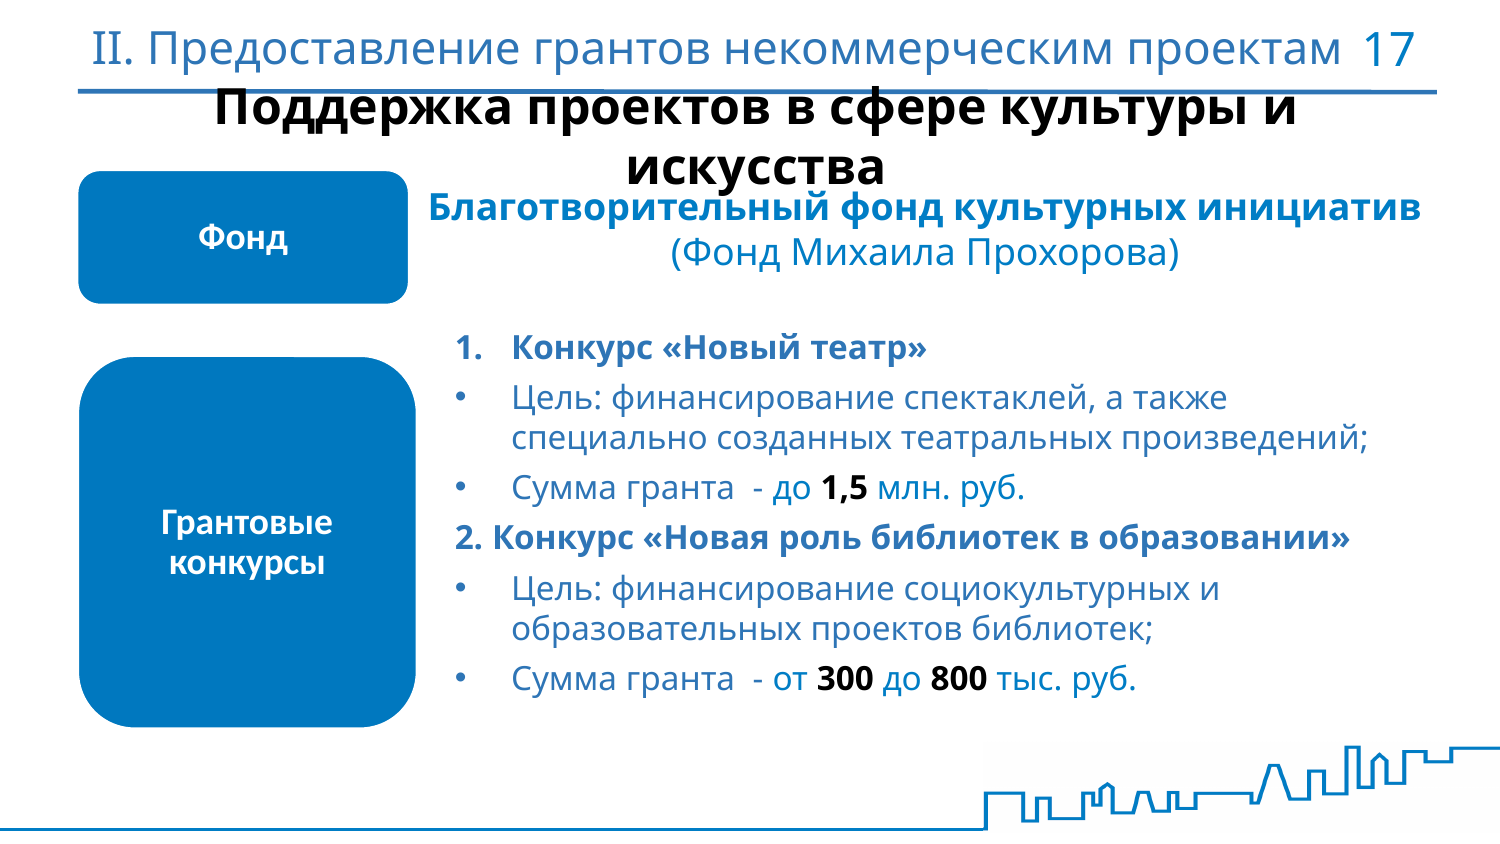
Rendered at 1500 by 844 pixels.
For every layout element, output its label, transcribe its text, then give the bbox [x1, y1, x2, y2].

text_box Поддержка проектов в сфере культуры и искусства [65, 94, 1447, 174]
list 17 [1340, 17, 1437, 85]
title II. Предоставление грантов некоммерческим проектам [76, 16, 1373, 83]
text_box Благотворительный фонд культурных инициатив (Фонд Михаила Прохорова) [410, 175, 1440, 281]
text_box Конкурс «Новый театр» Цель: финансирование спектаклей, а также специально созданных театральных произведений; Сумма гранта - до 1,5 млн. руб. 2. Конкурс «Новая роль библиотек в образовании» Цель: финансирование социокультурных и образовательных проектов библиотек; Сумма гранта - от 300 до 800 тыс. руб. [440, 318, 1440, 705]
picture [983, 741, 1500, 833]
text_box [78, 355, 417, 729]
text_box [77, 170, 409, 305]
